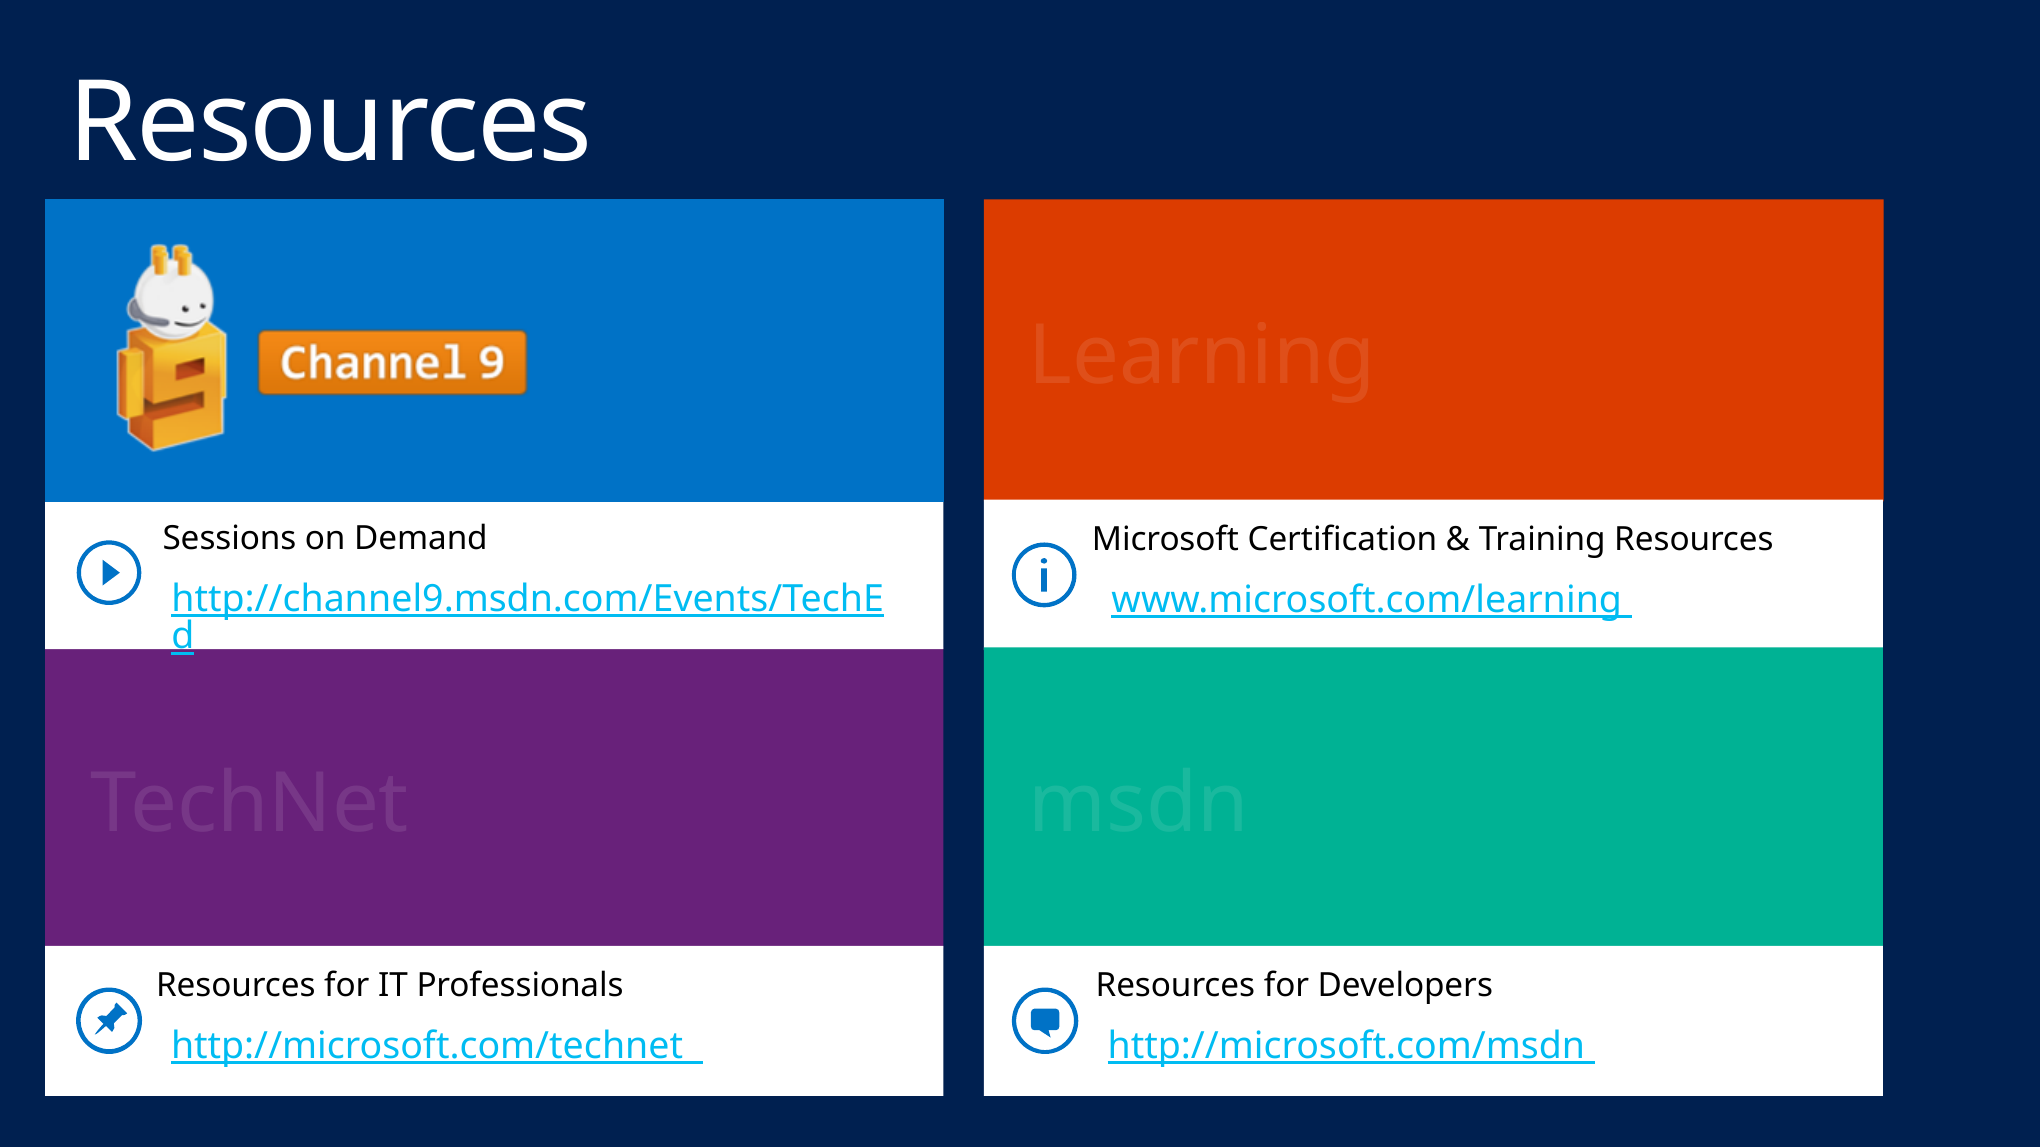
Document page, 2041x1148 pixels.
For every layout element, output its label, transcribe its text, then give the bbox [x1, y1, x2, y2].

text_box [44, 198, 944, 650]
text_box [44, 650, 944, 1096]
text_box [983, 647, 1884, 1097]
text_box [983, 198, 1885, 651]
title Resources [45, 48, 1996, 199]
